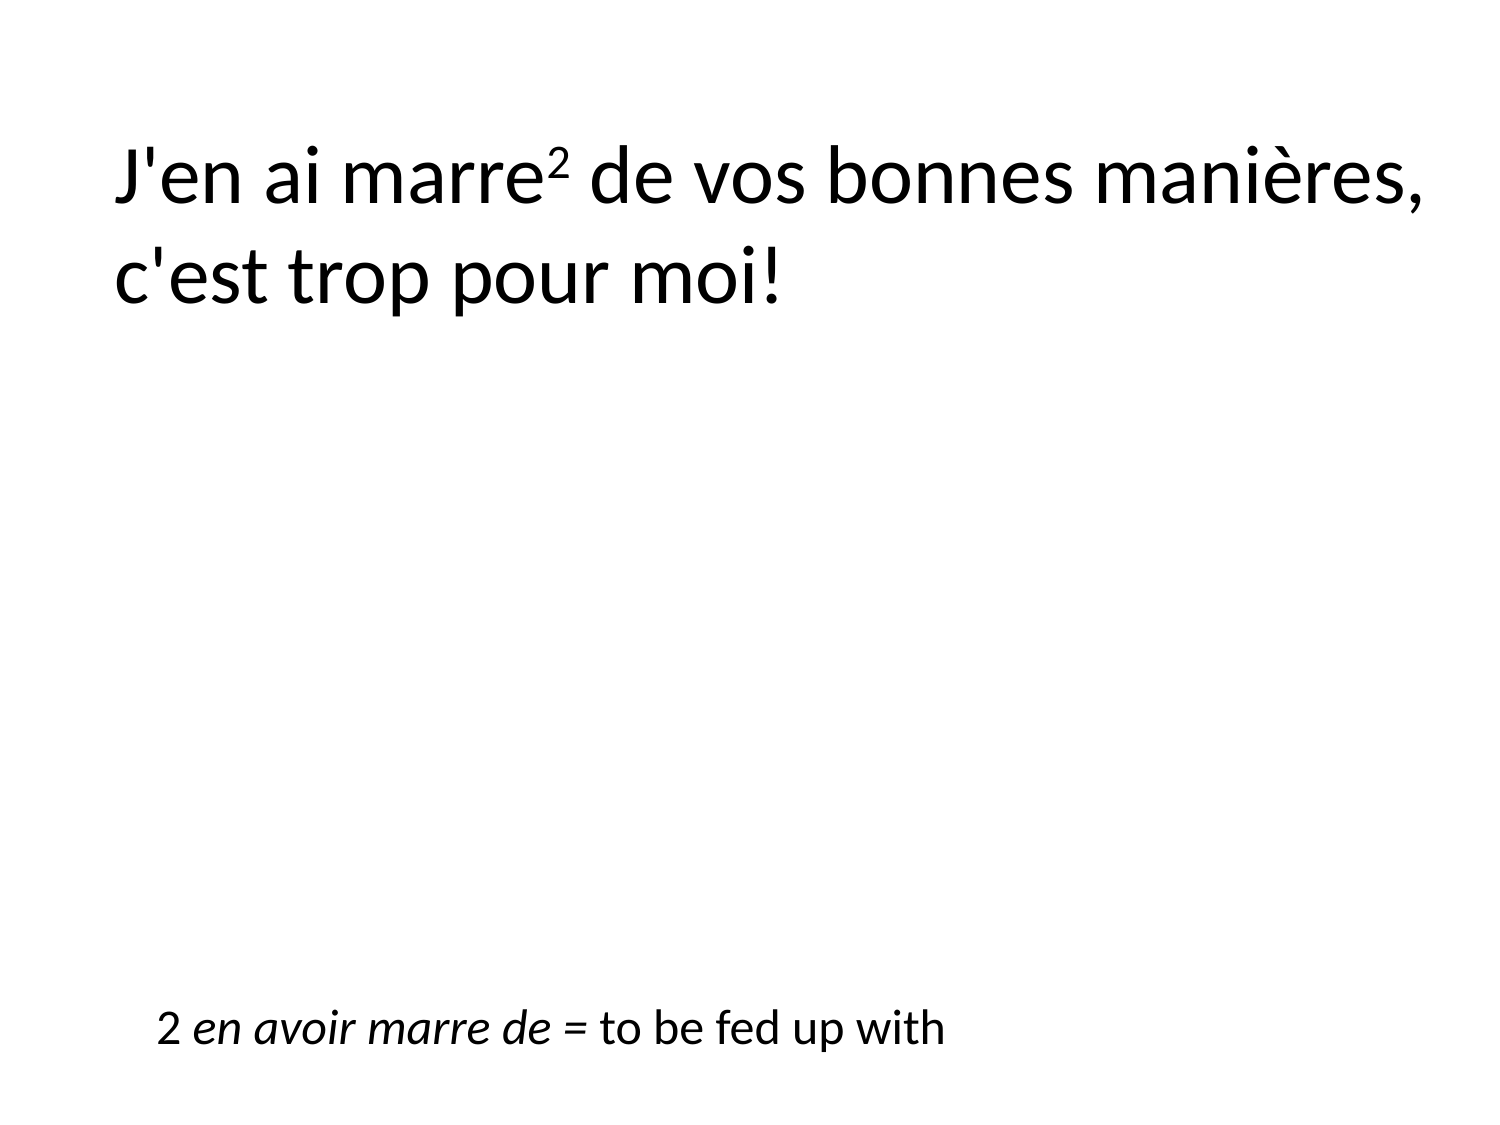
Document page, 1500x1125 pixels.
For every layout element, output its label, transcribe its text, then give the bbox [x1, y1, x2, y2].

text_box 2 en avoir marre de = to be fed up with [141, 987, 962, 1063]
text_box J'en ai marre2 de vos bonnes manières, c'est trop pour moi! [99, 112, 1488, 828]
